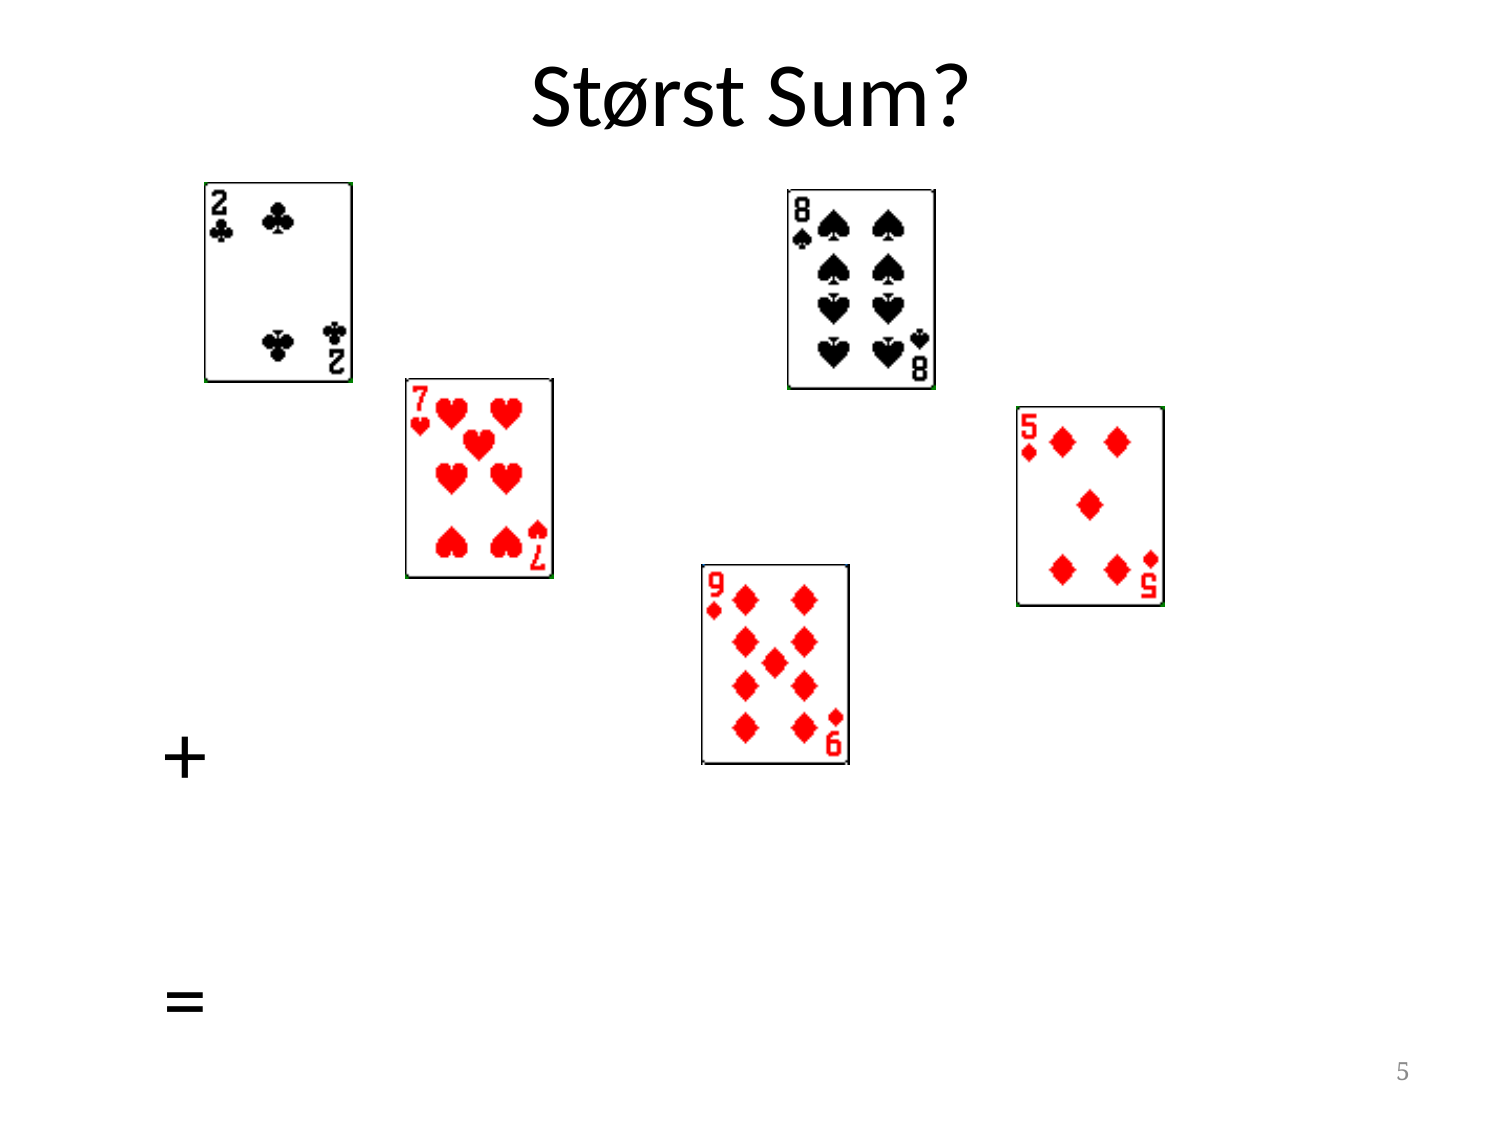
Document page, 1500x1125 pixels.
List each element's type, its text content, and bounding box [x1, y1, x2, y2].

title Størst Sum? [76, 0, 1427, 184]
picture [405, 378, 554, 579]
picture [786, 189, 936, 390]
text_box [174, 749, 1034, 815]
slide_number 5 [1074, 1042, 1425, 1103]
text_box = [97, 934, 274, 1056]
picture [1016, 406, 1165, 607]
picture [204, 181, 353, 383]
text_box + [97, 690, 274, 812]
picture [701, 564, 851, 765]
